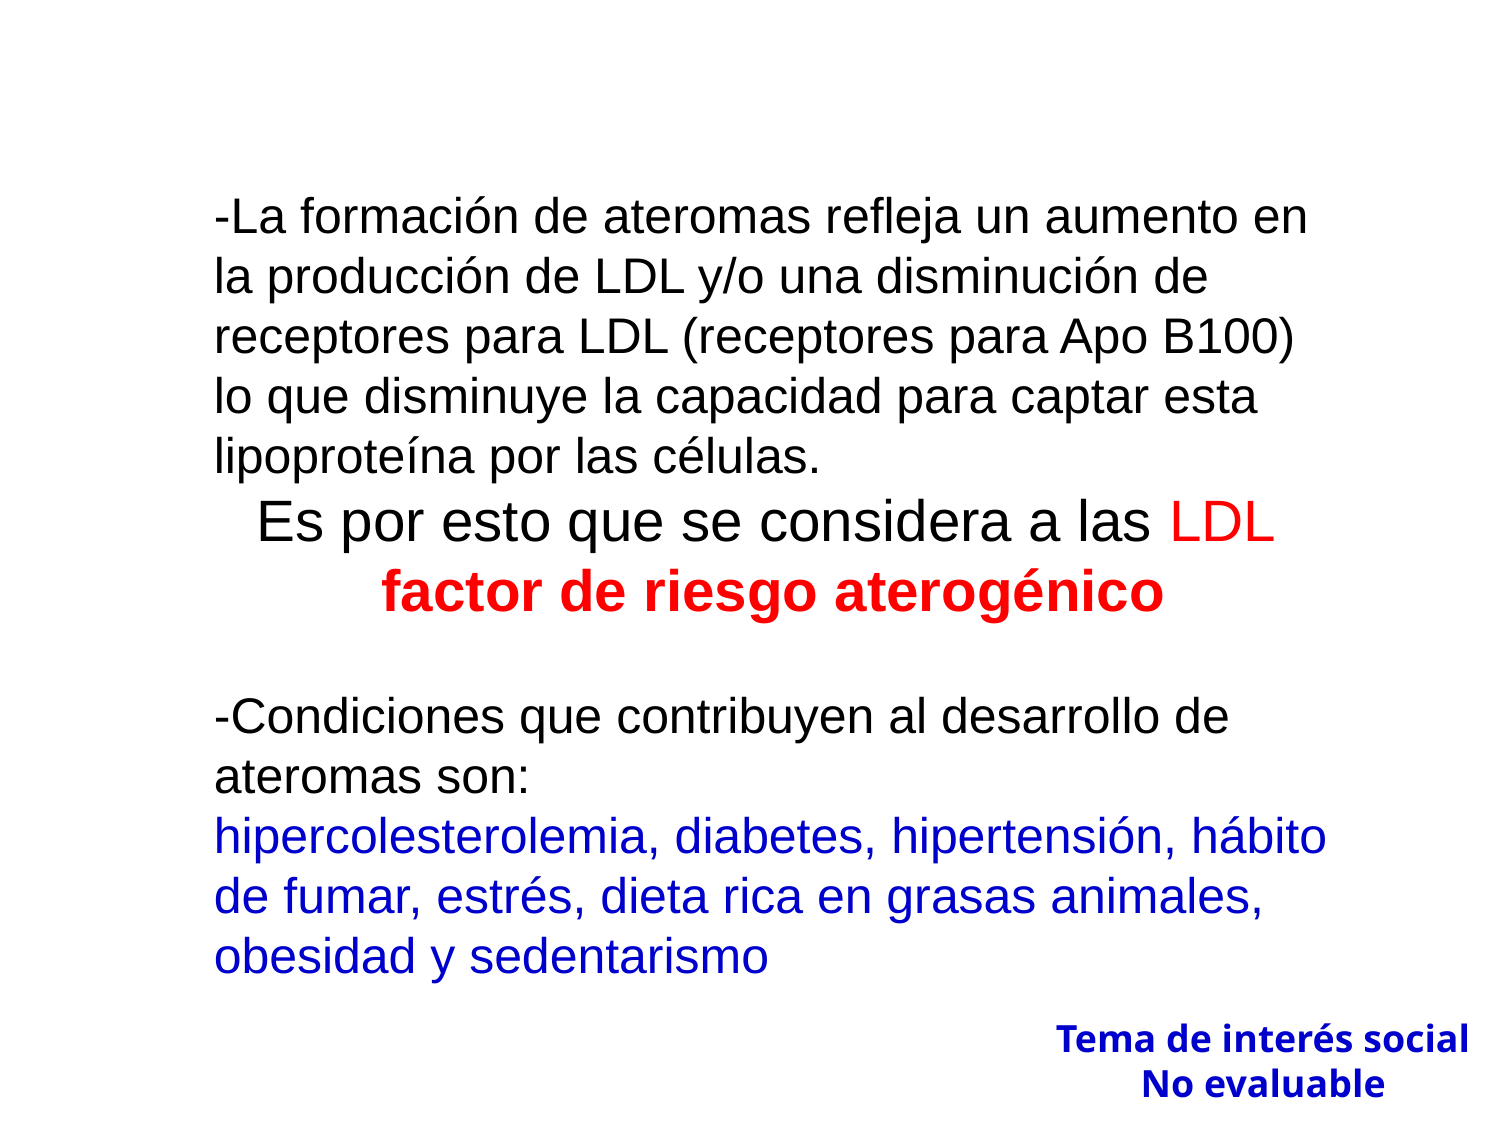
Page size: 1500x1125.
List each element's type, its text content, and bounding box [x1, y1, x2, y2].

text_box -La formación de ateromas refleja un aumento en la producción de LDL y/o una disminución de receptores para LDL (receptores para Apo B100) lo que disminuye la capacidad para captar esta lipoproteína por las células. Es por esto que se considera a las LDL factor de riesgo aterogénico -Condiciones que contribuyen al desarrollo de ateromas son: hipercolesterolemia, diabetes, hipertensión, hábito de fumar, estrés, dieta rica en grasas animales, obesidad y sedentarismo [199, 175, 1348, 991]
text_box Tema de interés social No evaluable [1040, 1007, 1486, 1112]
